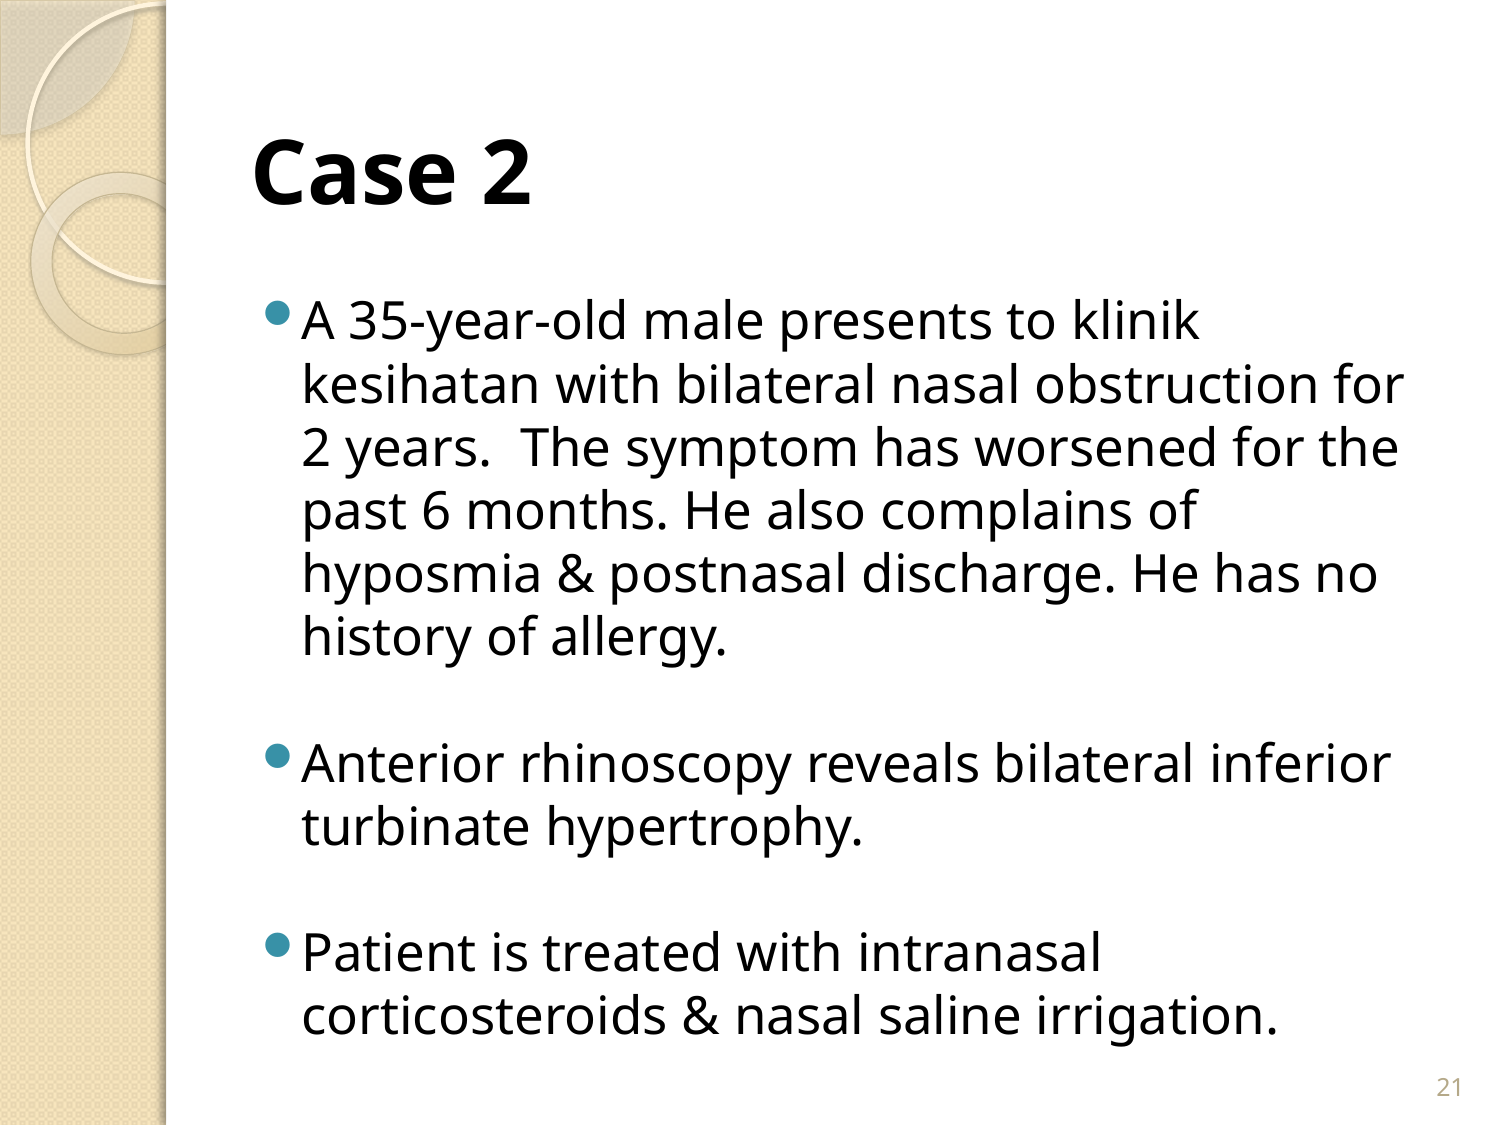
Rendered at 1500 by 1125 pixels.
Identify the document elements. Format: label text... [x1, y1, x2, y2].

slide_number 21 [1413, 1034, 1488, 1113]
title Case 2 [235, 75, 1466, 263]
list A 35-year-old male presents to klinik kesihatan with bilateral nasal obstruction for 2 years. The symptom has worsened for the past 6 months. He also complains of hyposmia & postnasal discharge. He has no history of allergy. Anterior rhinoscopy reveals bilateral inferior turbinate hypertrophy. Patient is treated with intranasal corticosteroids & nasal saline irrigation. [235, 279, 1438, 1068]
